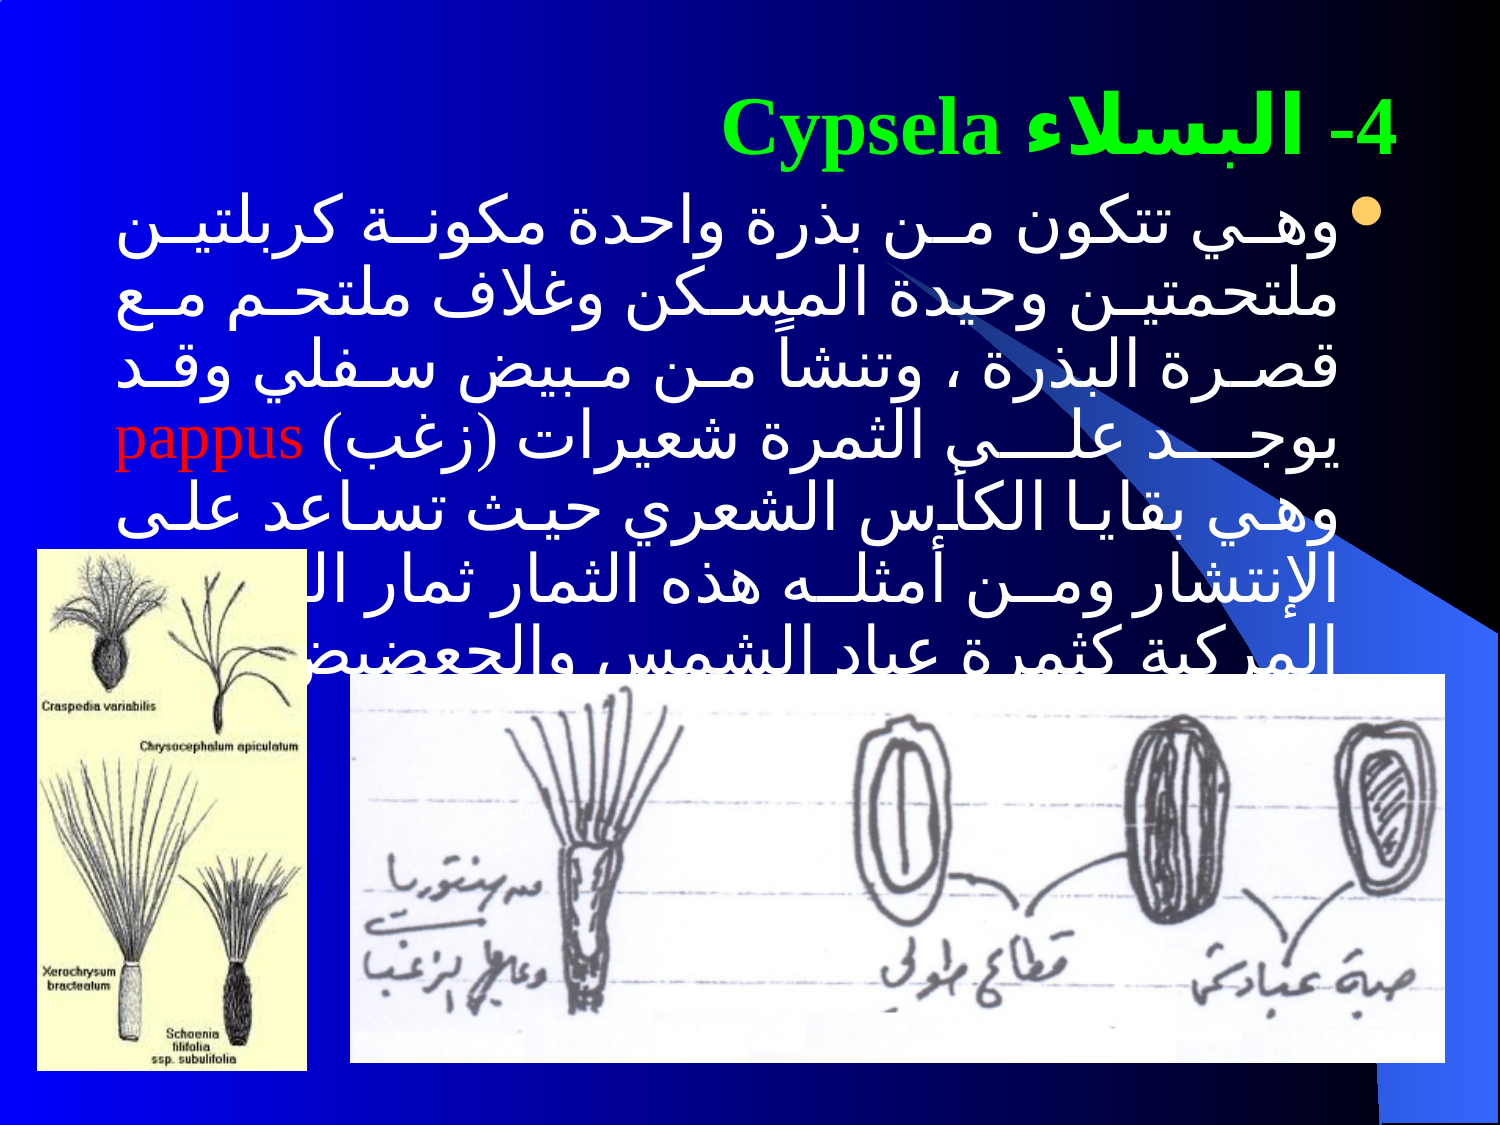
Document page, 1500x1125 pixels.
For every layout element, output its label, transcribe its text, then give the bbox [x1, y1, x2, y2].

picture [349, 674, 1446, 1063]
picture [37, 549, 307, 1071]
text_box 4- البسلاء Cypsela وهي تتكون من بذرة واحدة مكونة كربلتين ملتحمتين وحيدة المسكن وغلاف ملتحم مع قصرة البذرة ، وتنشاً من مبيض سفلي وقد يوجد على الثمرة شعيرات (زغب) pappus وهي بقايا الكأس الشعري حيث تساعد على الإنتشار ومن أمثله هذه الثمار ثمار الفصيل المركبة كثمرة عباد الشمس والجعضيض. [99, 75, 1413, 625]
